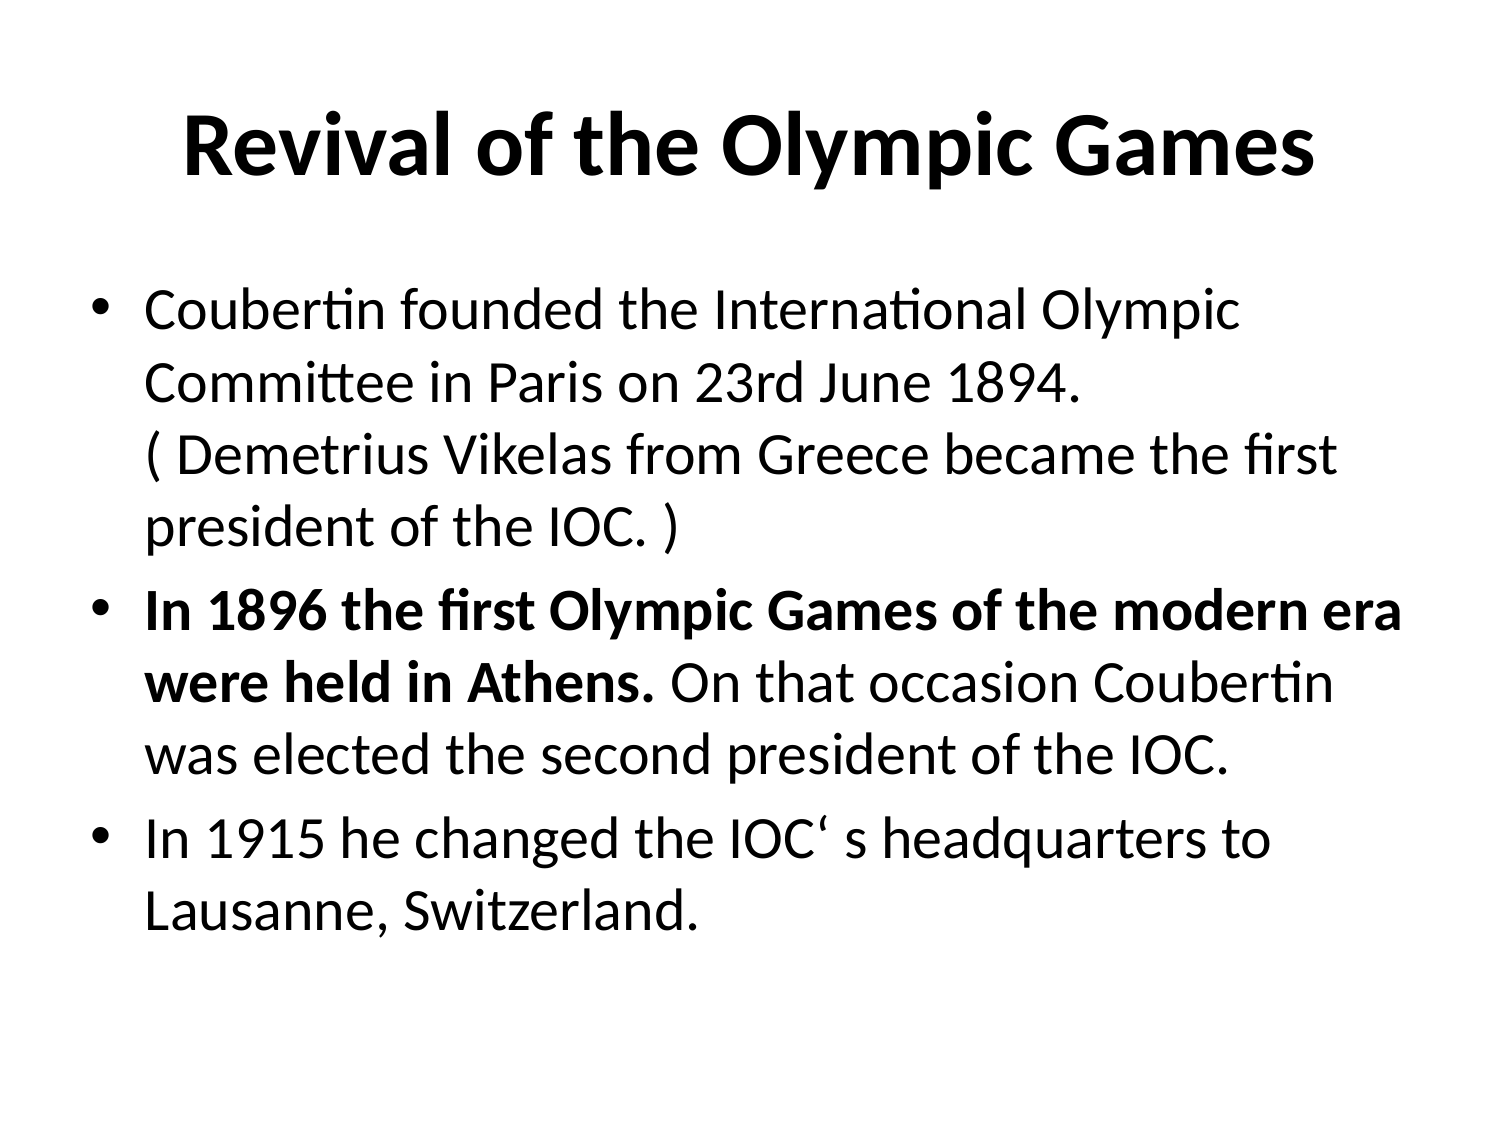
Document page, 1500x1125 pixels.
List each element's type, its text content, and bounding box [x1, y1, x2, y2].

title Revival of the Olympic Games [75, 45, 1425, 233]
list Coubertin founded the International Olympic Committee in Paris on 23rd June 1894. ( Demetrius Vikelas from Greece became the first president of the IOC. ) In 1896 the first Olympic Games of the modern era were held in Athens. On that occasion Coubertin was elected the second president of the IOC. In 1915 he changed the IOC‘ s headquarters to Lausanne, Switzerland. [75, 262, 1425, 1005]
